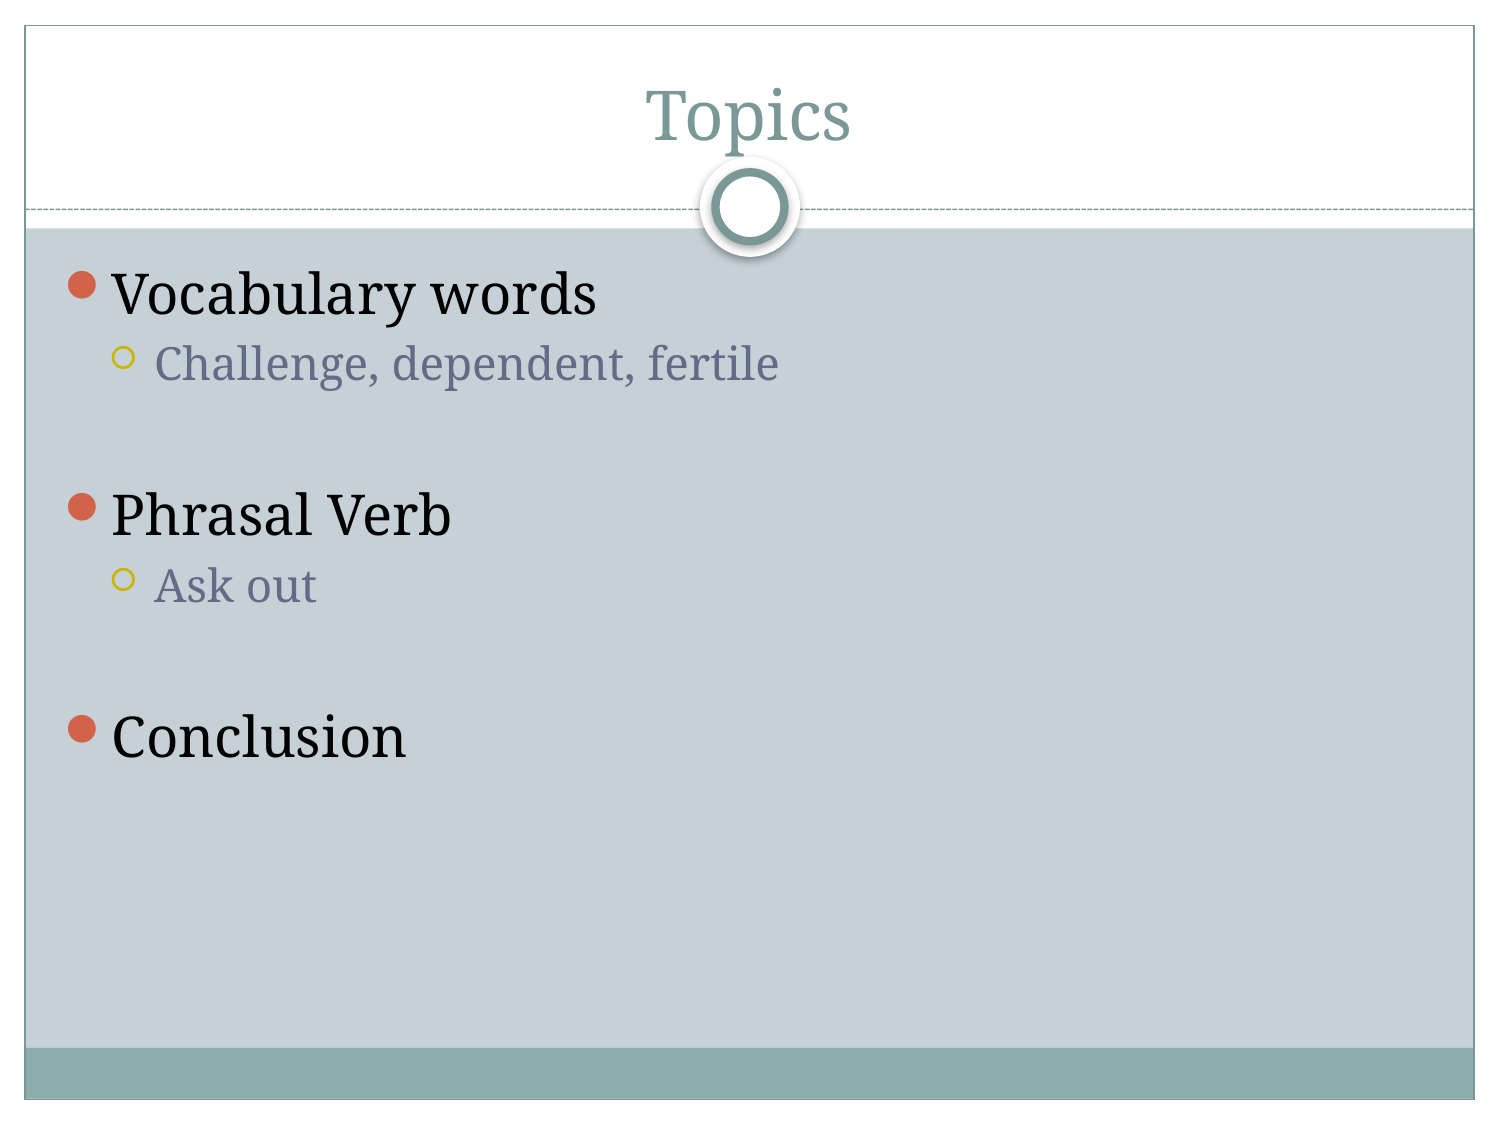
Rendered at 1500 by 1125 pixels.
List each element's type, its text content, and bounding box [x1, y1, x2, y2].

list Vocabulary words Challenge, dependent, fertile Phrasal Verb Ask out Conclusion [49, 250, 1445, 1001]
title Topics [49, 37, 1450, 162]
